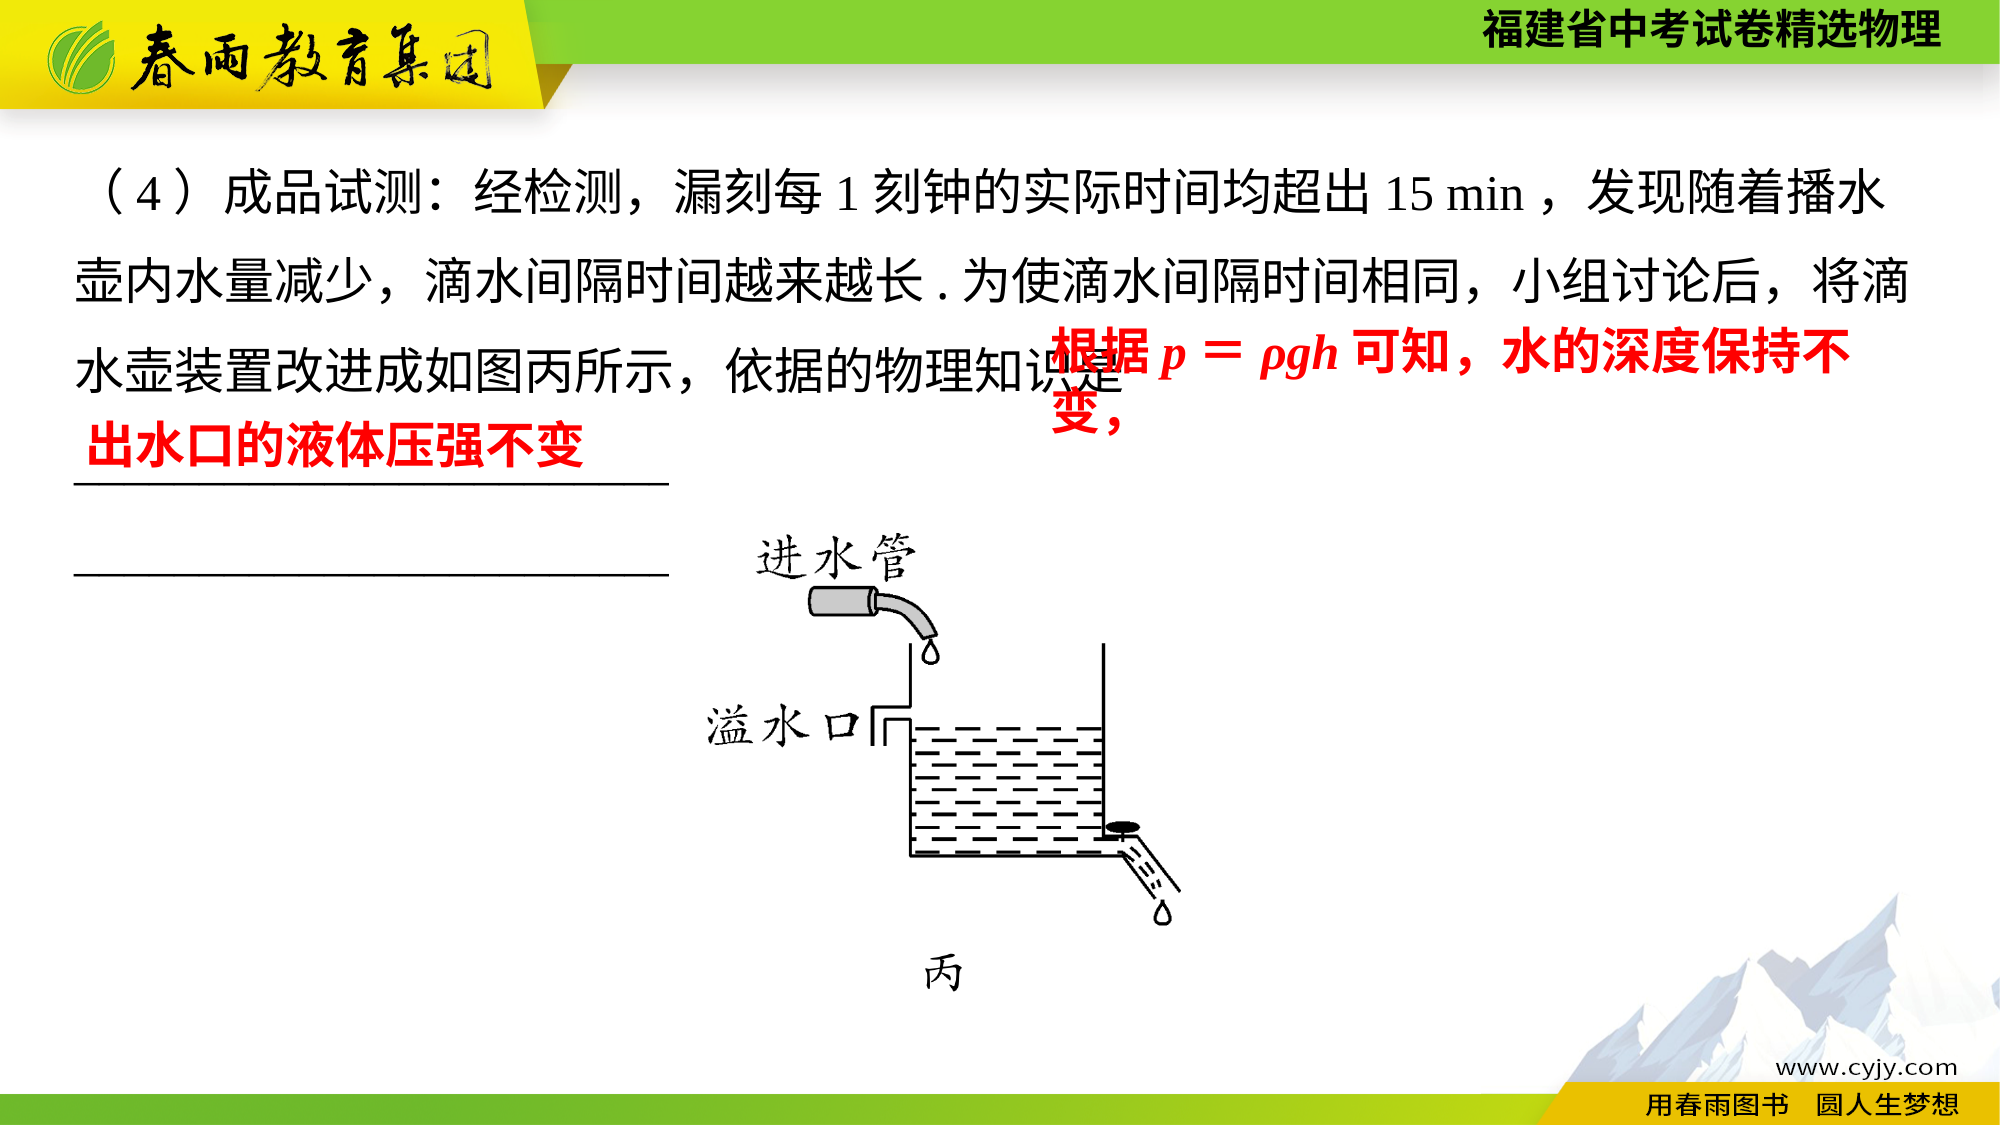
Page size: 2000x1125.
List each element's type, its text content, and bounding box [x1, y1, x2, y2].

text_box 根据p＝ρgh可知，水的深度保持不变， [1035, 311, 1933, 447]
list （4）成品试测：经检测，漏刻每1刻钟的实际时间均超出15 min，发现随着播水壶内水量减少，滴水间隔时间越来越长.为使滴水间隔时间相同，小组讨论后，将滴水壶装置改进成如图丙所示，依据的物理知识是___________________________________ ________________________. [59, 122, 1944, 502]
text_box 出水口的液体压强不变 [70, 406, 601, 482]
picture [0, 0, 2000, 1125]
